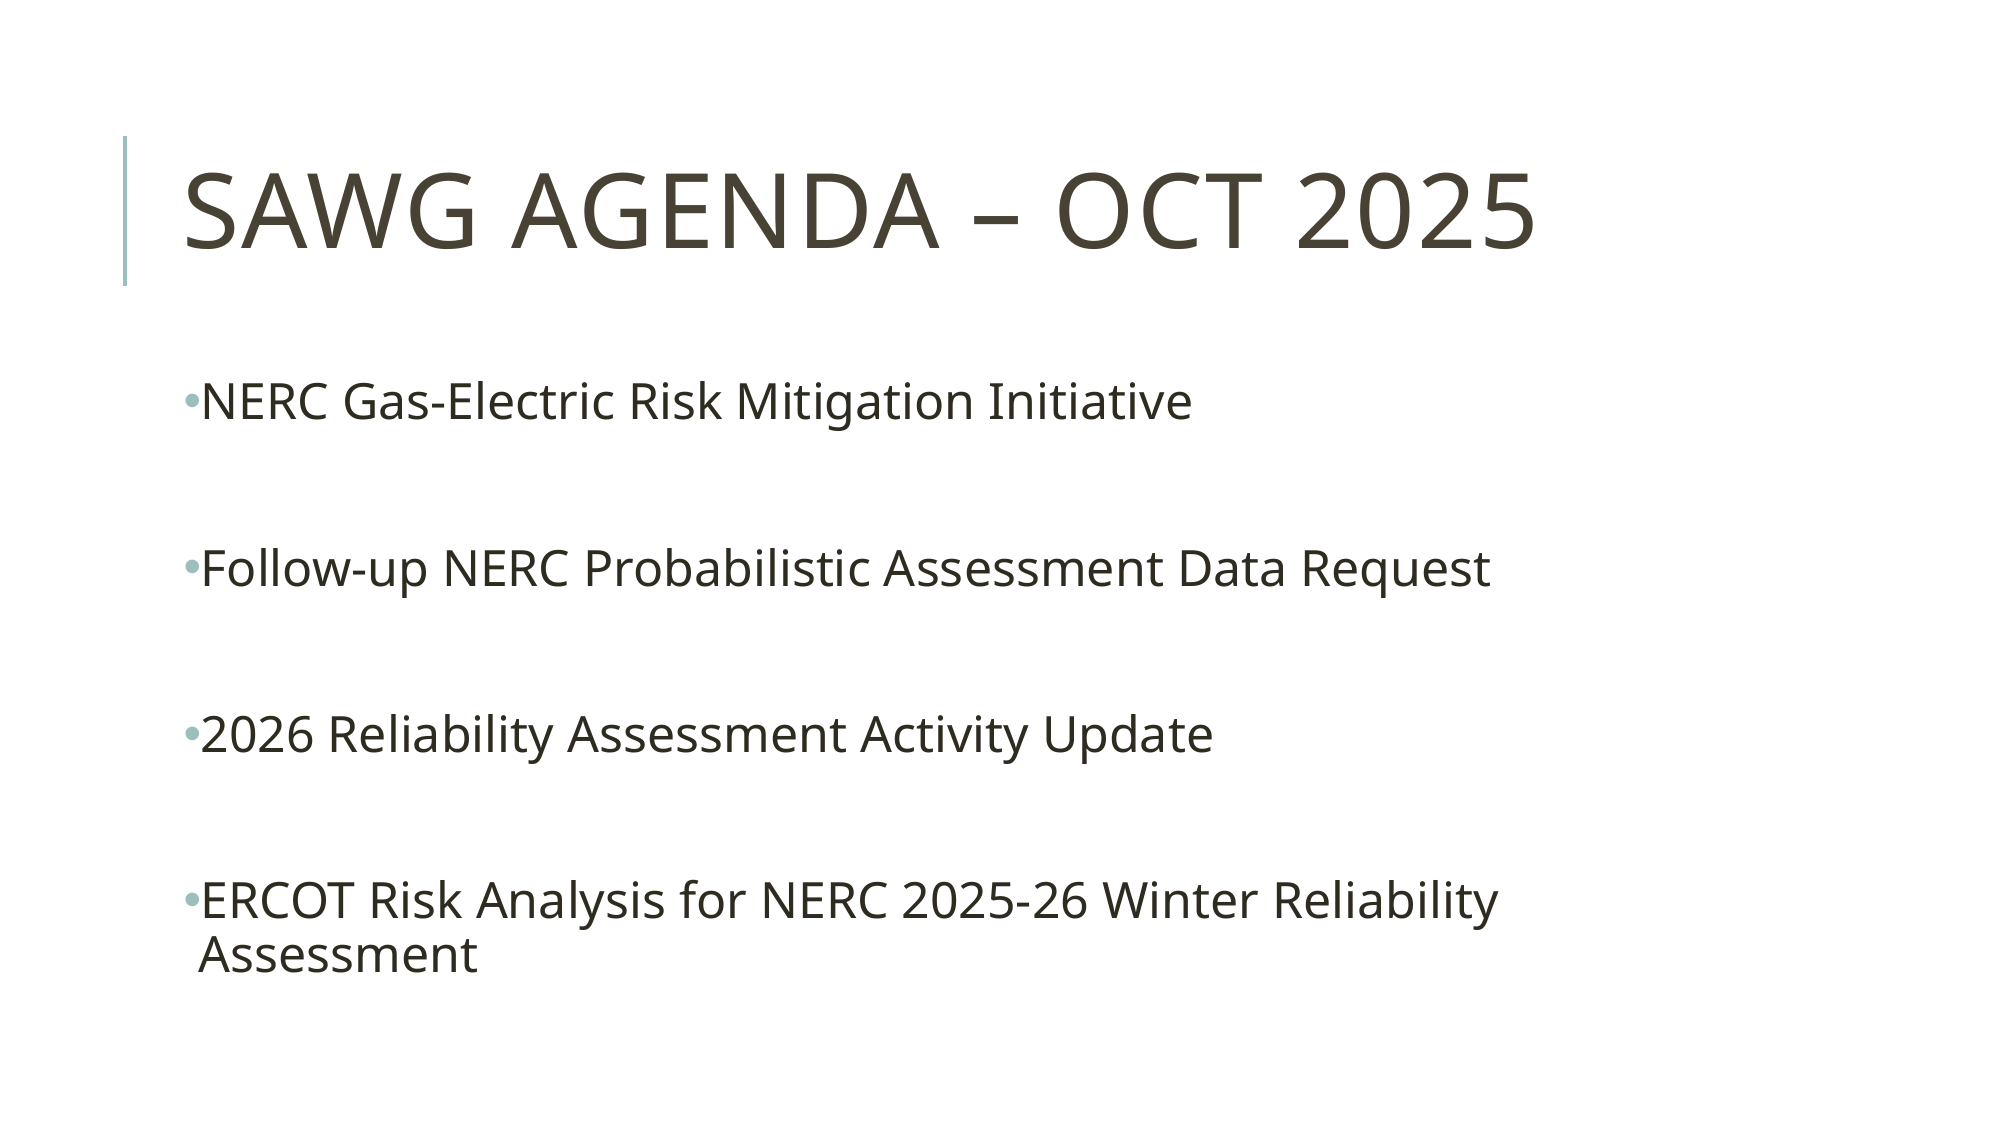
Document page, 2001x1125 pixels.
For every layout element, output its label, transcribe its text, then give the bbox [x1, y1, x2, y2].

title SAWG Agenda – Oct 2025 [168, 96, 1763, 342]
list NERC Gas-Electric Risk Mitigation Initiative Follow-up NERC Probabilistic Assessment Data Request 2026 Reliability Assessment Activity Update ERCOT Risk Analysis for NERC 2025-26 Winter Reliability Assessment [175, 368, 1771, 1029]
